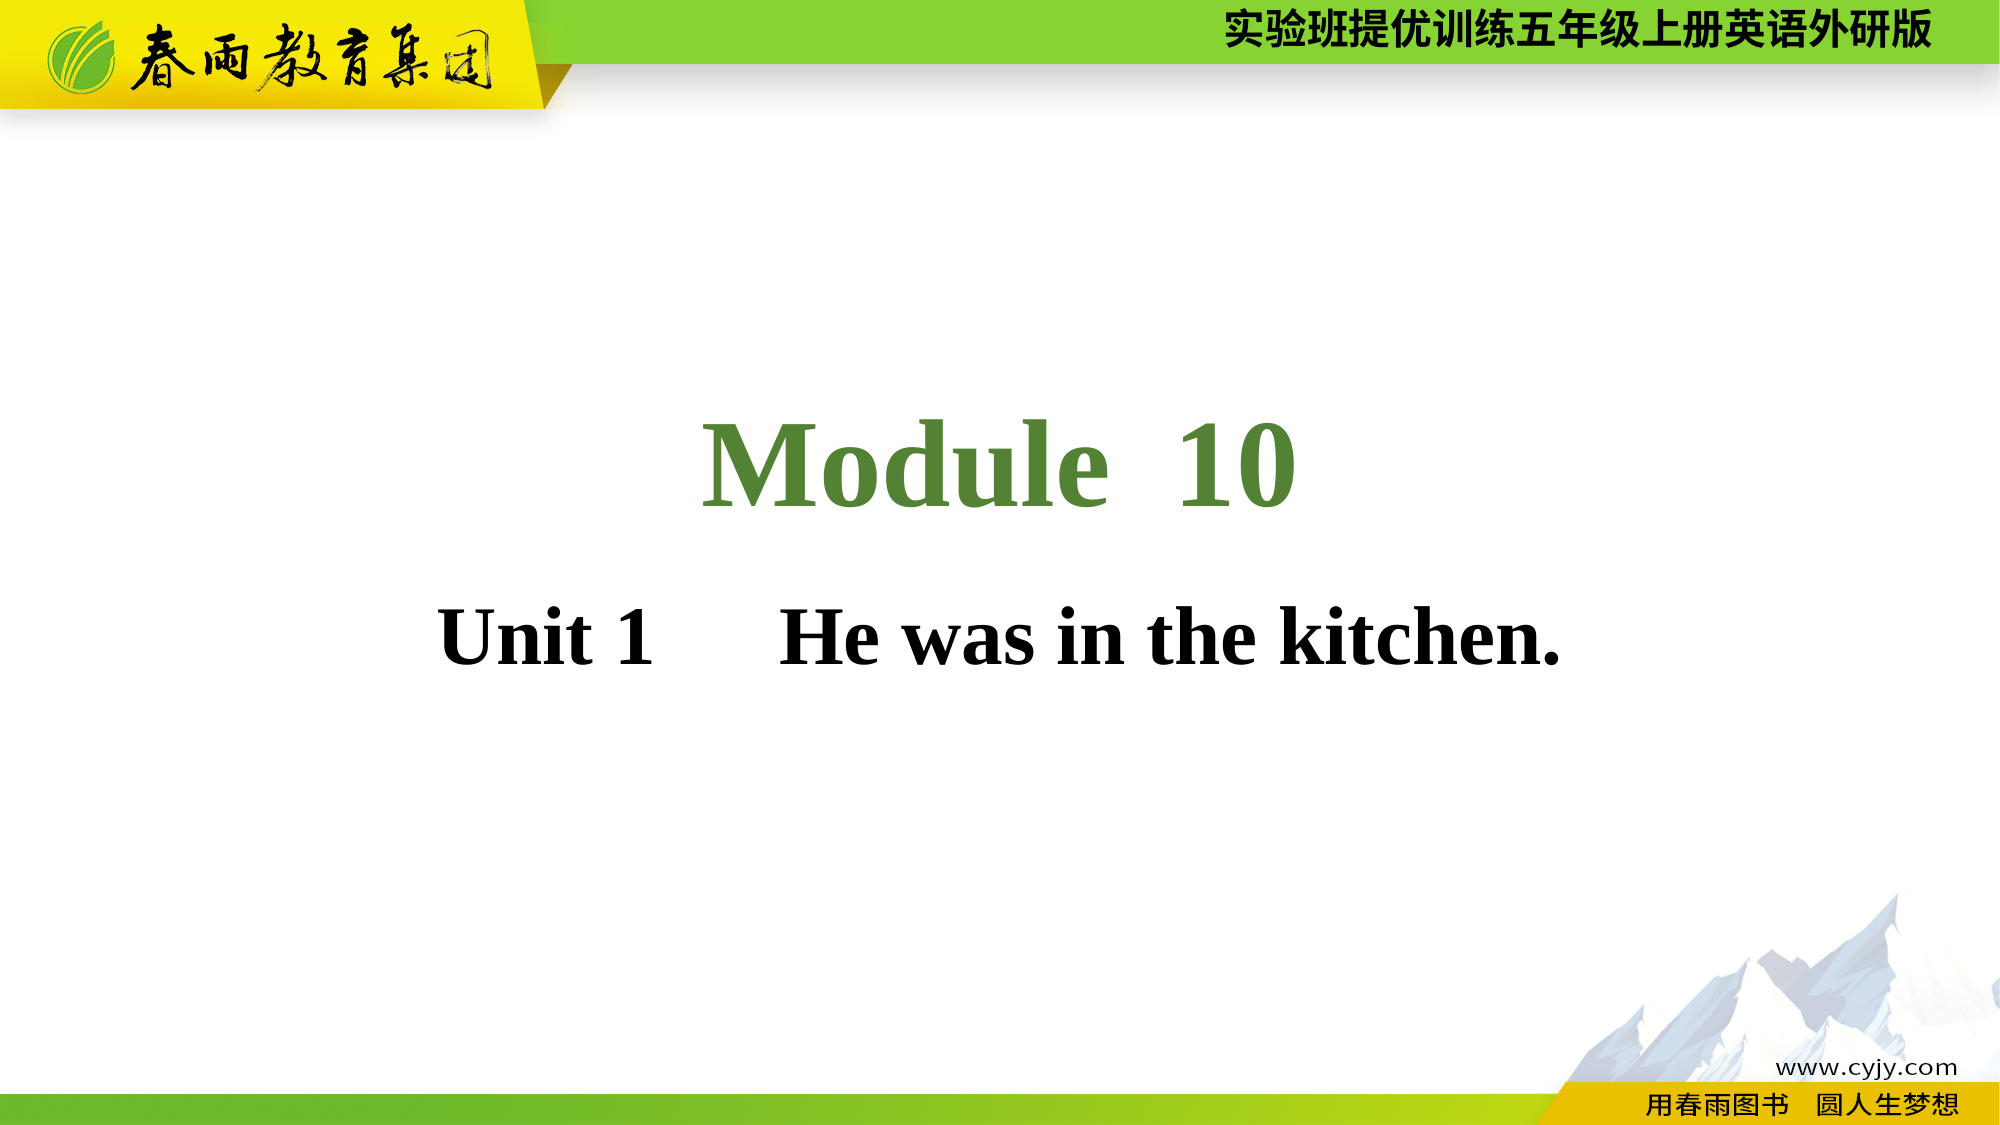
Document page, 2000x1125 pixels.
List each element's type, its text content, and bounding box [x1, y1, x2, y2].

text_box Module 10 Unit 1 He was in the kitchen. [0, 298, 2000, 689]
picture [0, 689, 2000, 1125]
picture [0, 0, 2000, 298]
